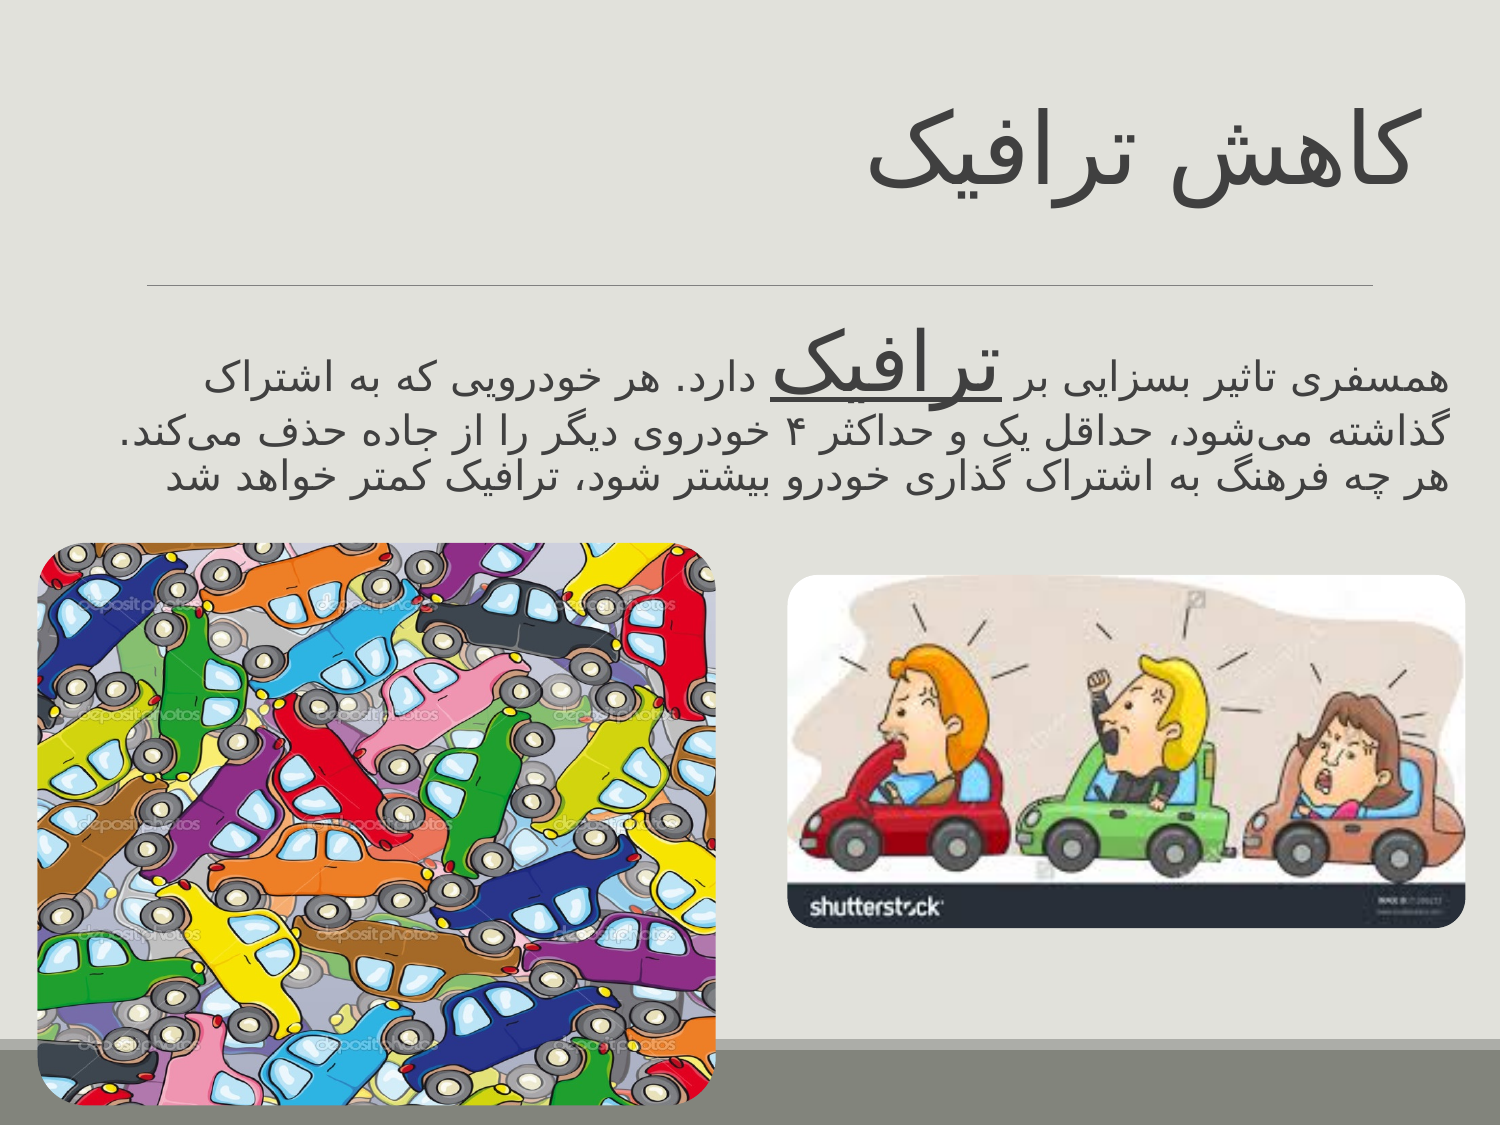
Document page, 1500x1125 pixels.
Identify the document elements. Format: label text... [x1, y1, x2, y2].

list همسفری تاثیر بسزایی بر ترافیک دارد. هر خودرویی که به اشتراک گذاشته می‌شود، حداقل یک و حداکثر ۴ خودروی دیگر را از جاده حذف می‌کند. هر چه فرهنگ به اشتراک گذاری خودرو بیشتر شود، ترافیک کمتر خواهد شد [115, 312, 1466, 1055]
picture [36, 542, 717, 1106]
title کاهش ترافیک [87, 24, 1438, 213]
picture [786, 574, 1466, 929]
